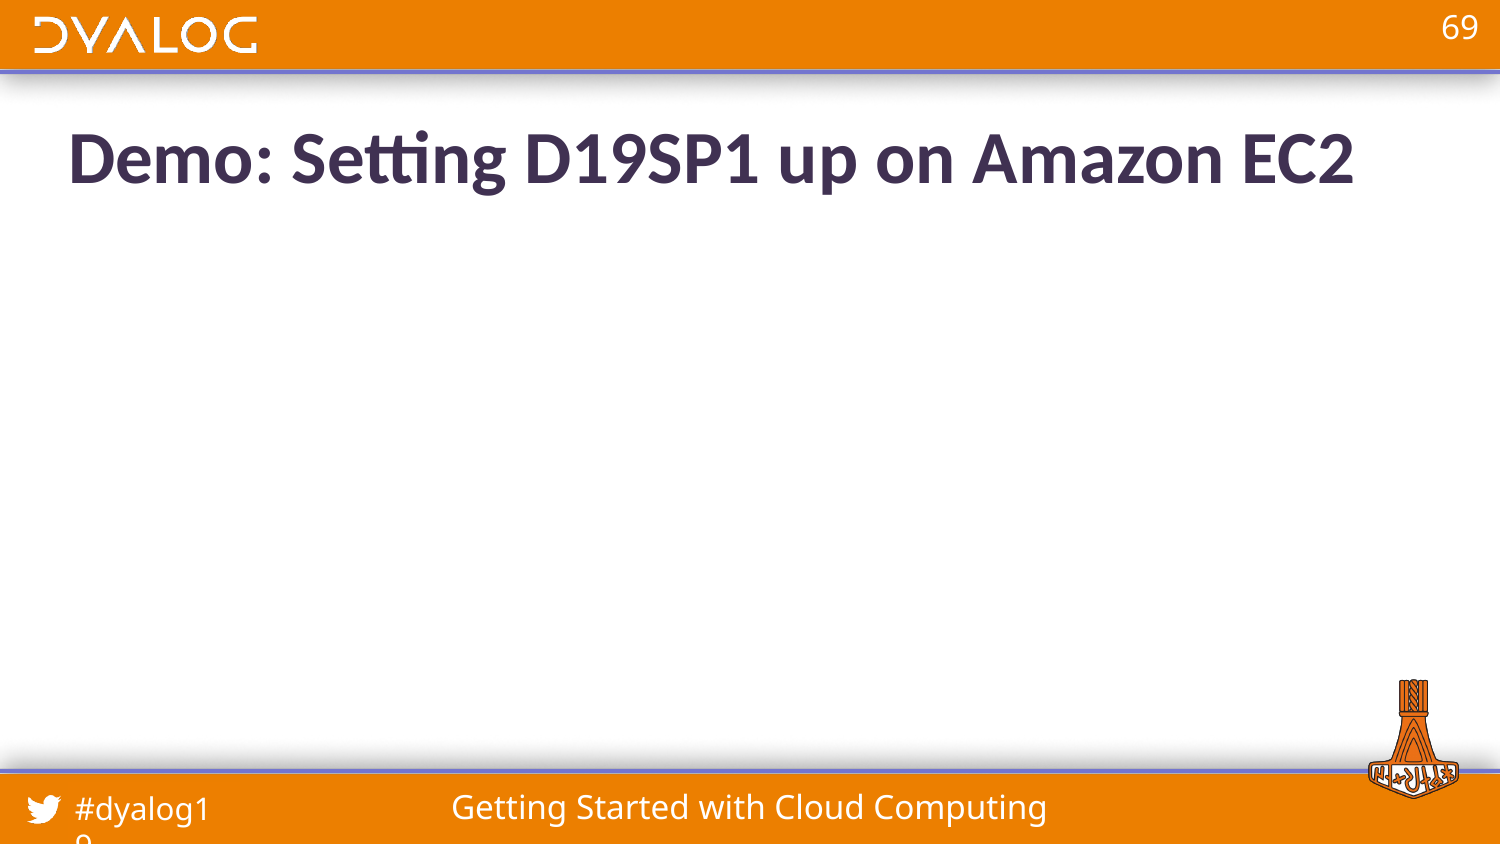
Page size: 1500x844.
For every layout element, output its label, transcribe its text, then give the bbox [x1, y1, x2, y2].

picture [0, 679, 1500, 844]
picture [0, 0, 1500, 108]
title Demo: Setting D19SP1 up on Amazon EC2 [53, 104, 1444, 202]
